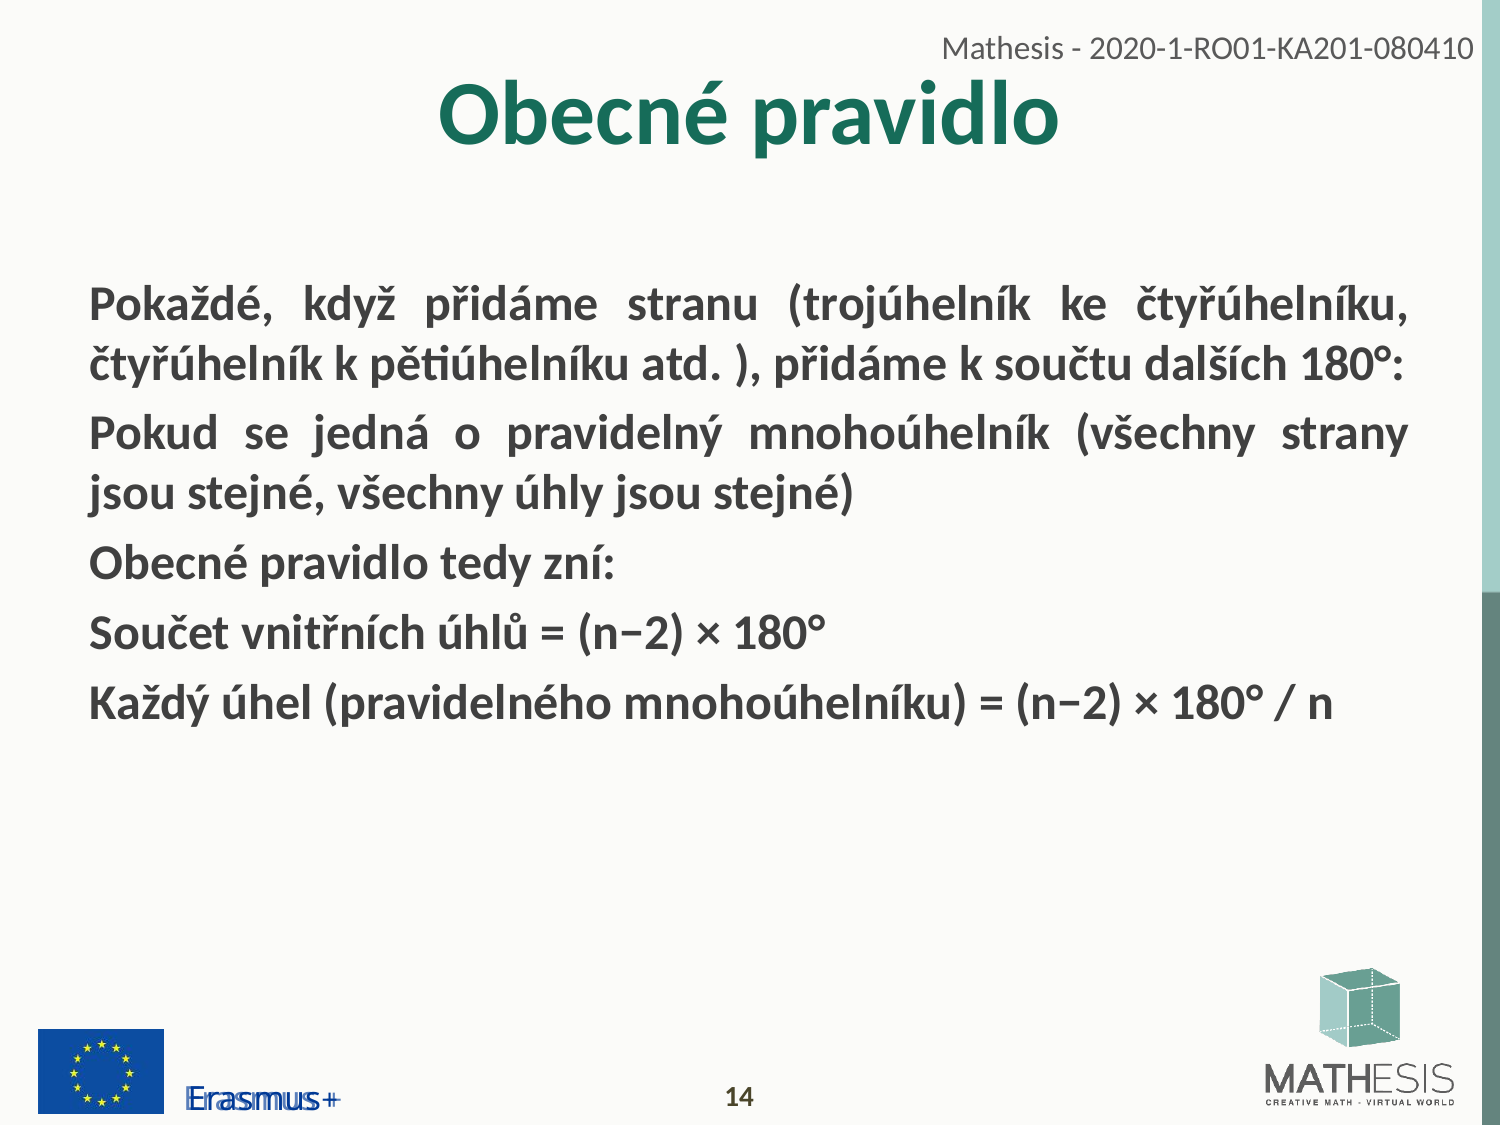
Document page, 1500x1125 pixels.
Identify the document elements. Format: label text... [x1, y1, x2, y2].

picture [38, 1029, 164, 1114]
list Pokaždé, když přidáme stranu (trojúhelník ke čtyřúhelníku, čtyřúhelník k pětiúhelníku atd. ), přidáme k součtu dalších 180°: Pokud se jedná o pravidelný mnohoúhelník (všechny strany jsou stejné, všechny úhly jsou stejné) Obecné pravidlo tedy zní: Součet vnitřních úhlů = (n−2) × 180° Každý úhel (pravidelného mnohoúhelníku) = (n−2) × 180° / n [75, 262, 1425, 1005]
title Obecné pravidlo [75, 45, 1425, 233]
